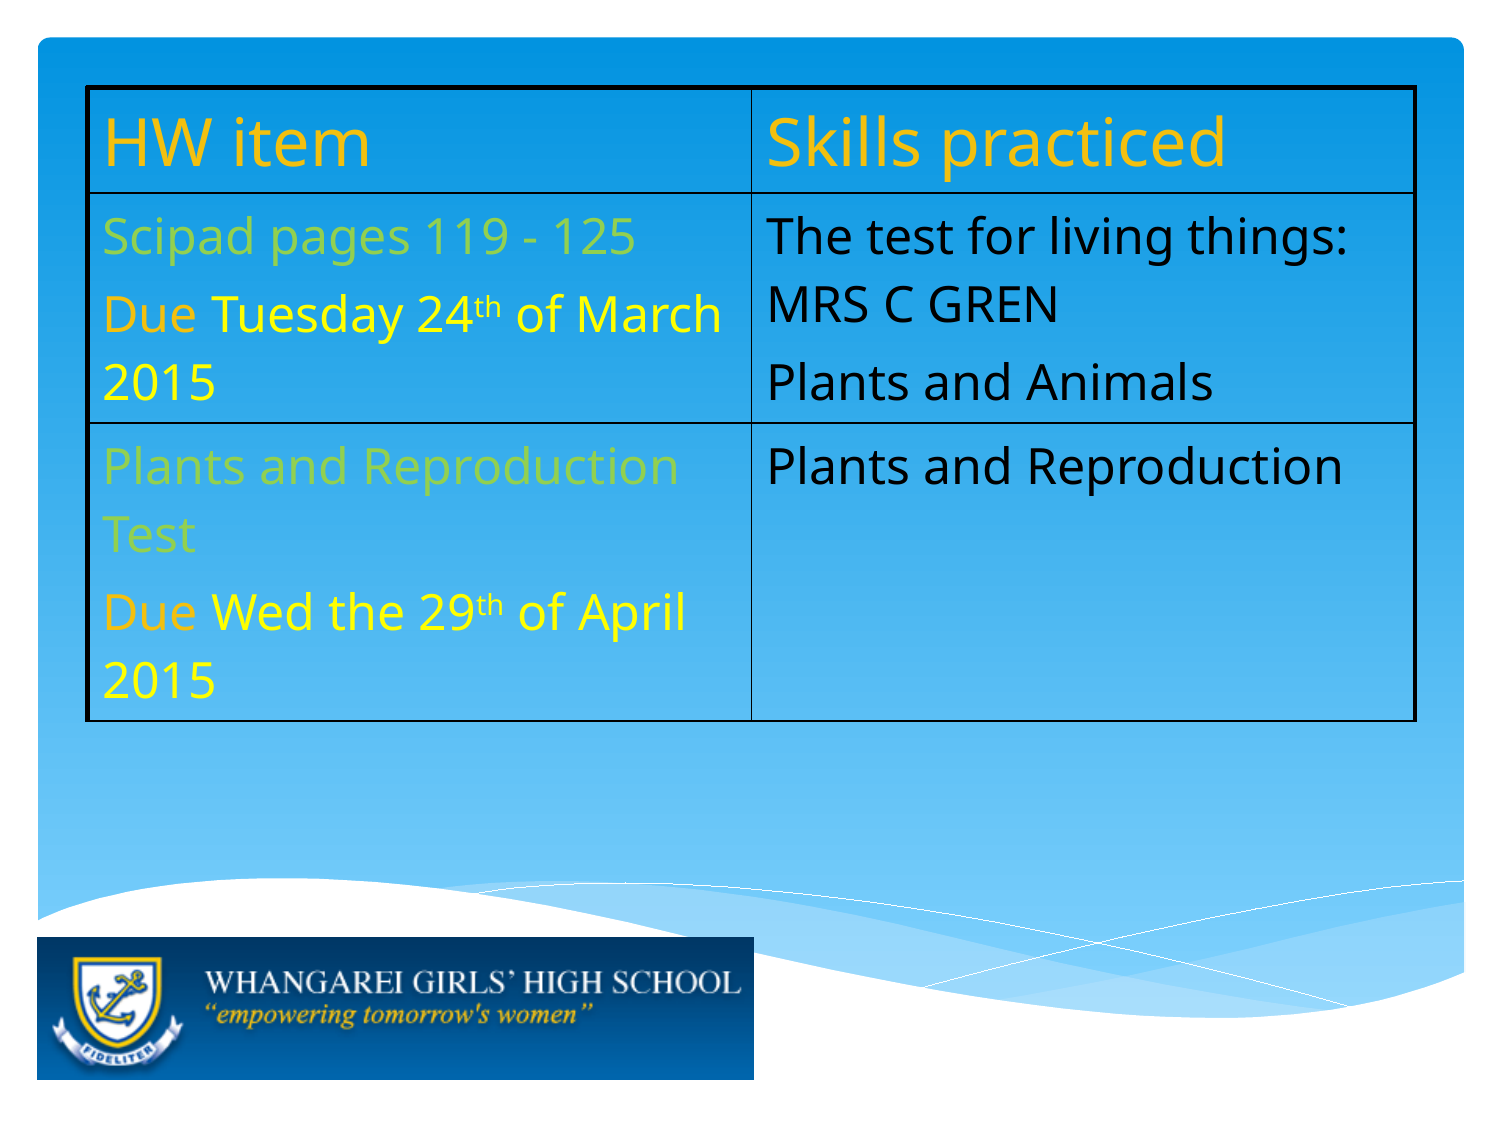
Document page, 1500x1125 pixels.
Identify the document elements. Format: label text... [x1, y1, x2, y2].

table_header Skills practiced [752, 90, 1413, 192]
table_cell Plants and Reproduction [752, 424, 1413, 720]
table_cell Plants and Reproduction Test Due Wed the 29th of April 2015 [90, 424, 751, 720]
table_cell Scipad pages 119 - 125 Due Tuesday 24th of March 2015 [90, 194, 751, 422]
table_cell The test for living things: MRS C GREN Plants and Animals [752, 194, 1413, 422]
table_header HW item [90, 90, 751, 192]
picture [37, 937, 754, 1080]
